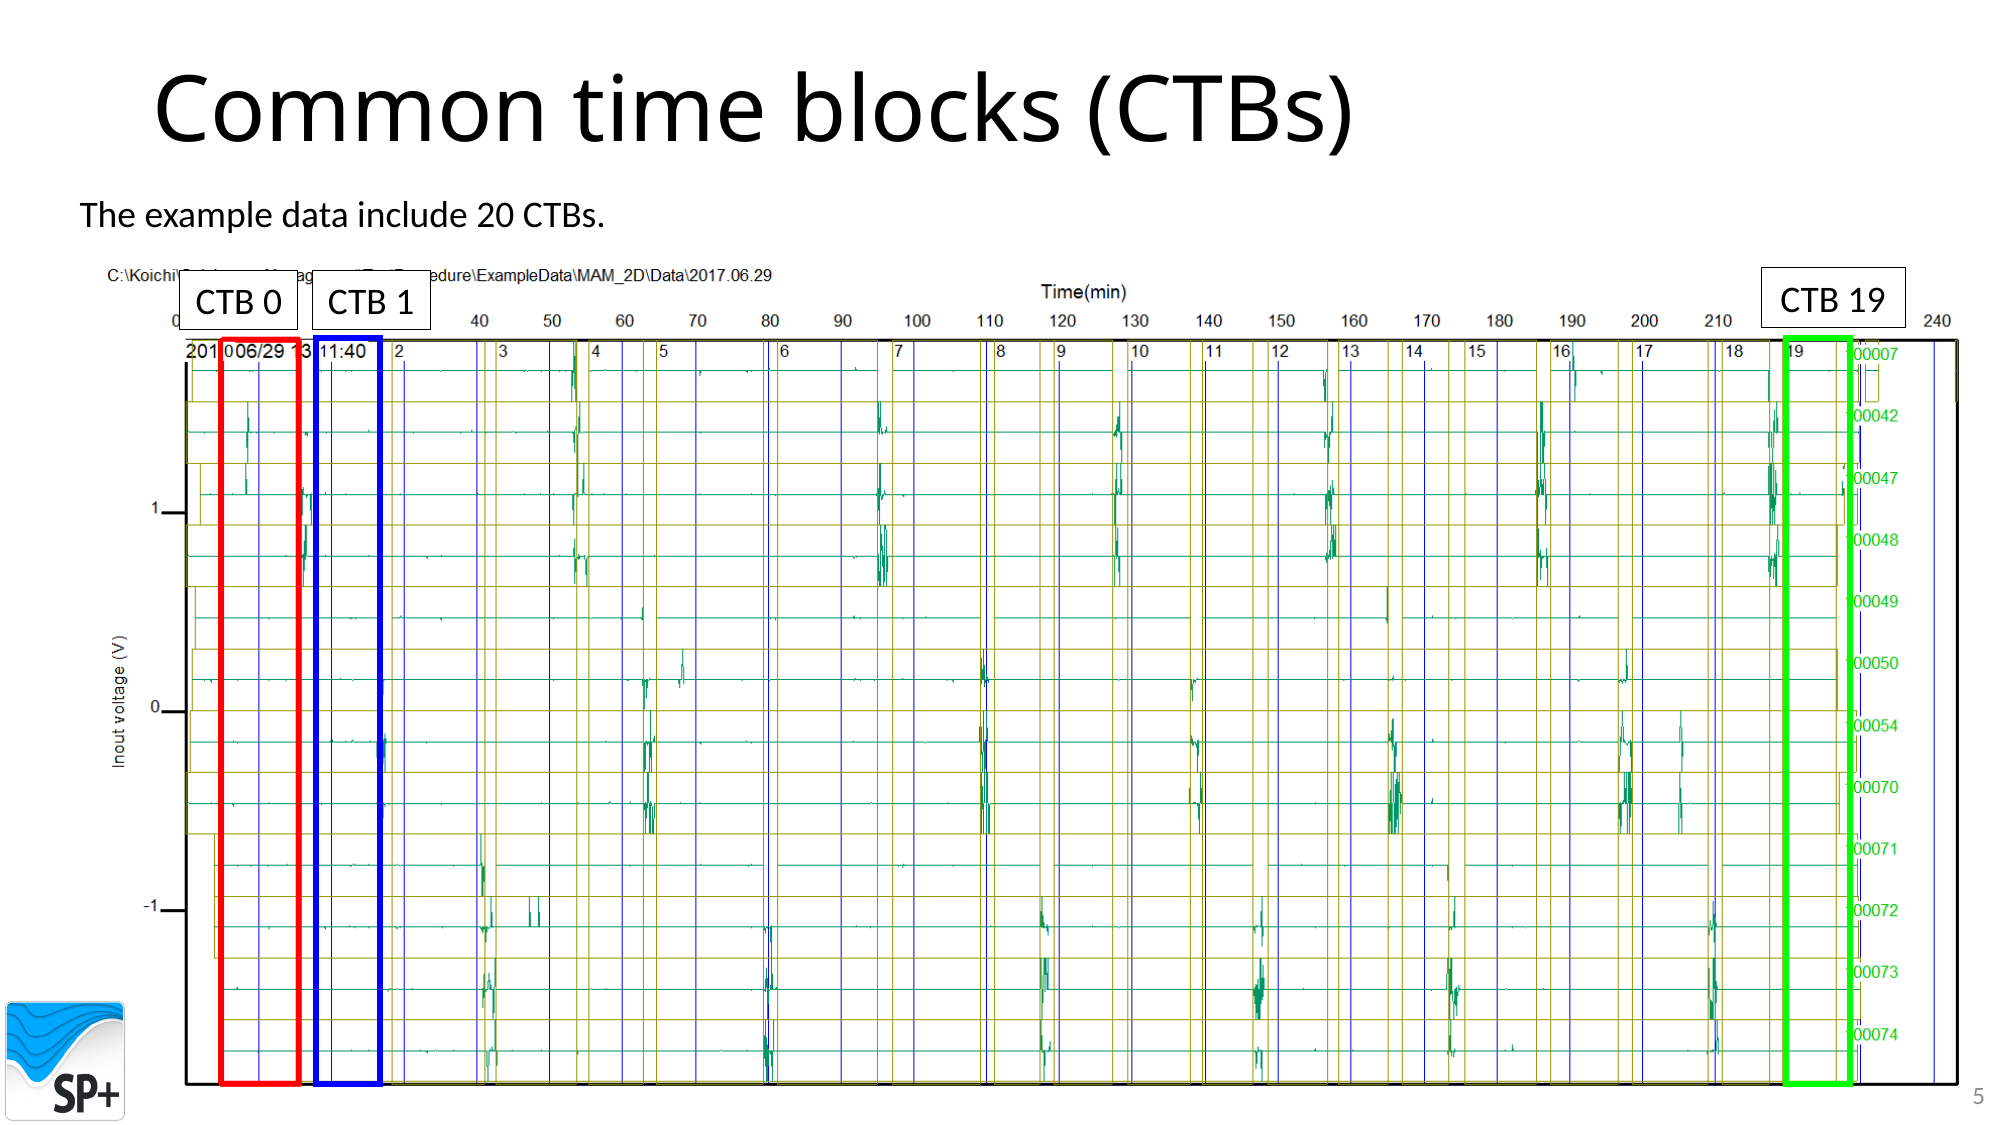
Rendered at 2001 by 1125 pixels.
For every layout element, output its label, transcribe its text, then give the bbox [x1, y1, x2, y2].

slide_number 5 [1550, 1065, 2000, 1125]
picture [3, 263, 1970, 1122]
text_box The example data include 20 CTBs. [64, 182, 908, 243]
title Common time blocks (CTBs) [137, 3, 1863, 221]
